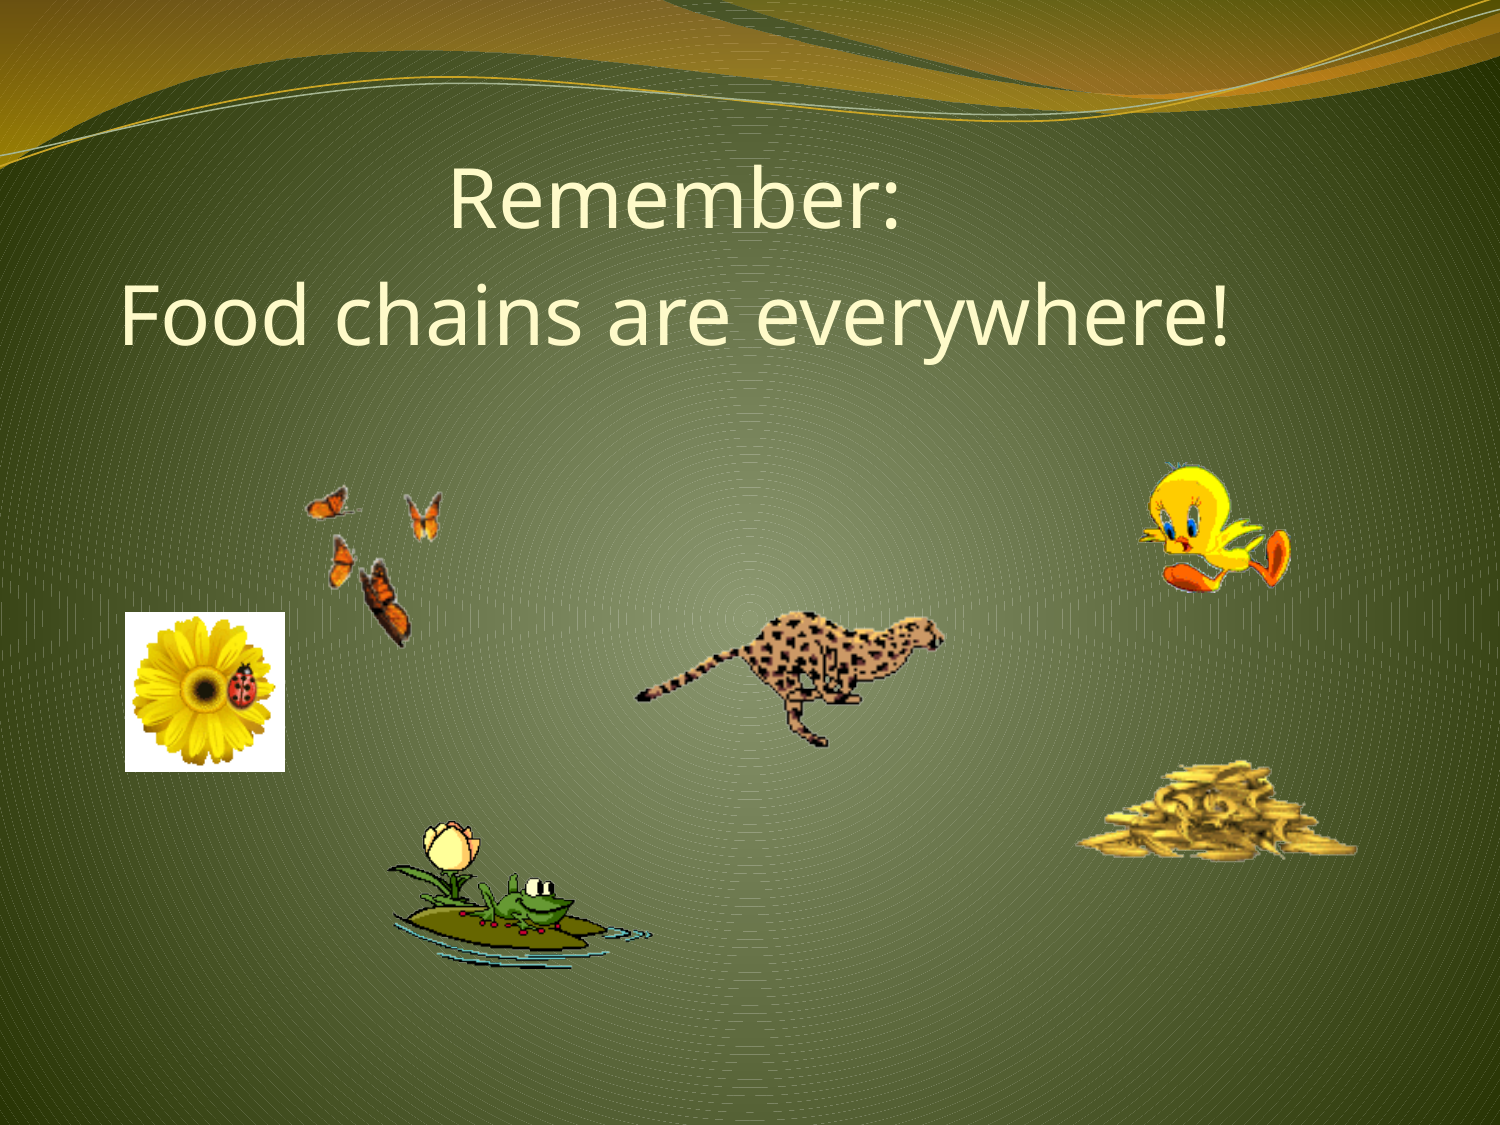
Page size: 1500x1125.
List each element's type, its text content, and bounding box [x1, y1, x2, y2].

picture [287, 474, 452, 663]
picture [1137, 462, 1291, 593]
picture [387, 799, 671, 969]
picture [124, 612, 285, 773]
picture [1074, 662, 1363, 869]
list Remember: Food chains are everywhere! [99, 137, 1251, 386]
picture [587, 587, 982, 757]
